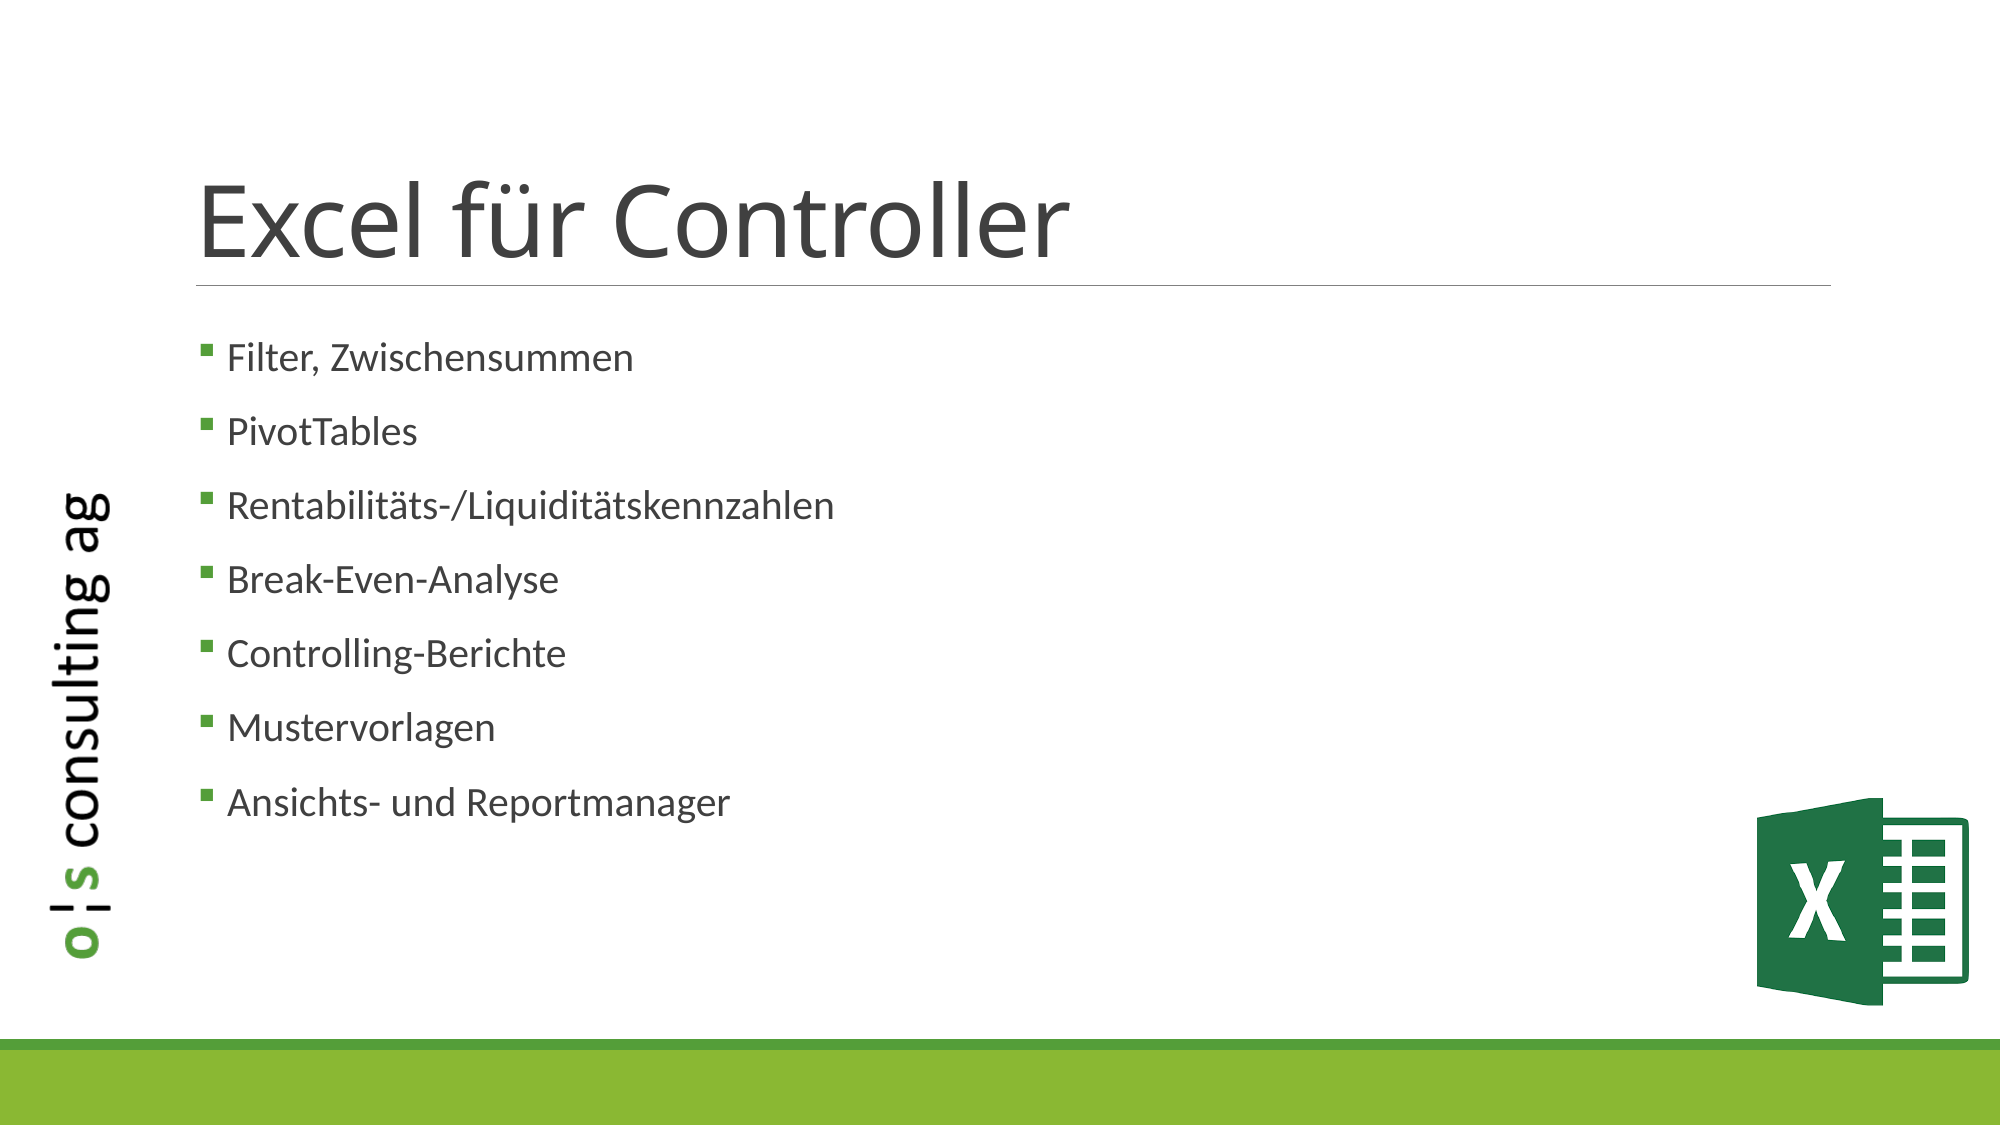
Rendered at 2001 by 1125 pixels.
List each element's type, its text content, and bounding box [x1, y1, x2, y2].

picture [1756, 798, 1969, 1006]
list Filter, Zwischensummen PivotTables Rentabilitäts-/Liquiditätskennzahlen Break-Even-Analyse Controlling-Berichte Mustervorlagen Ansichts- und Reportmanager [197, 327, 1830, 963]
picture [15, 450, 157, 1001]
title Excel für Controller [180, 47, 1830, 285]
